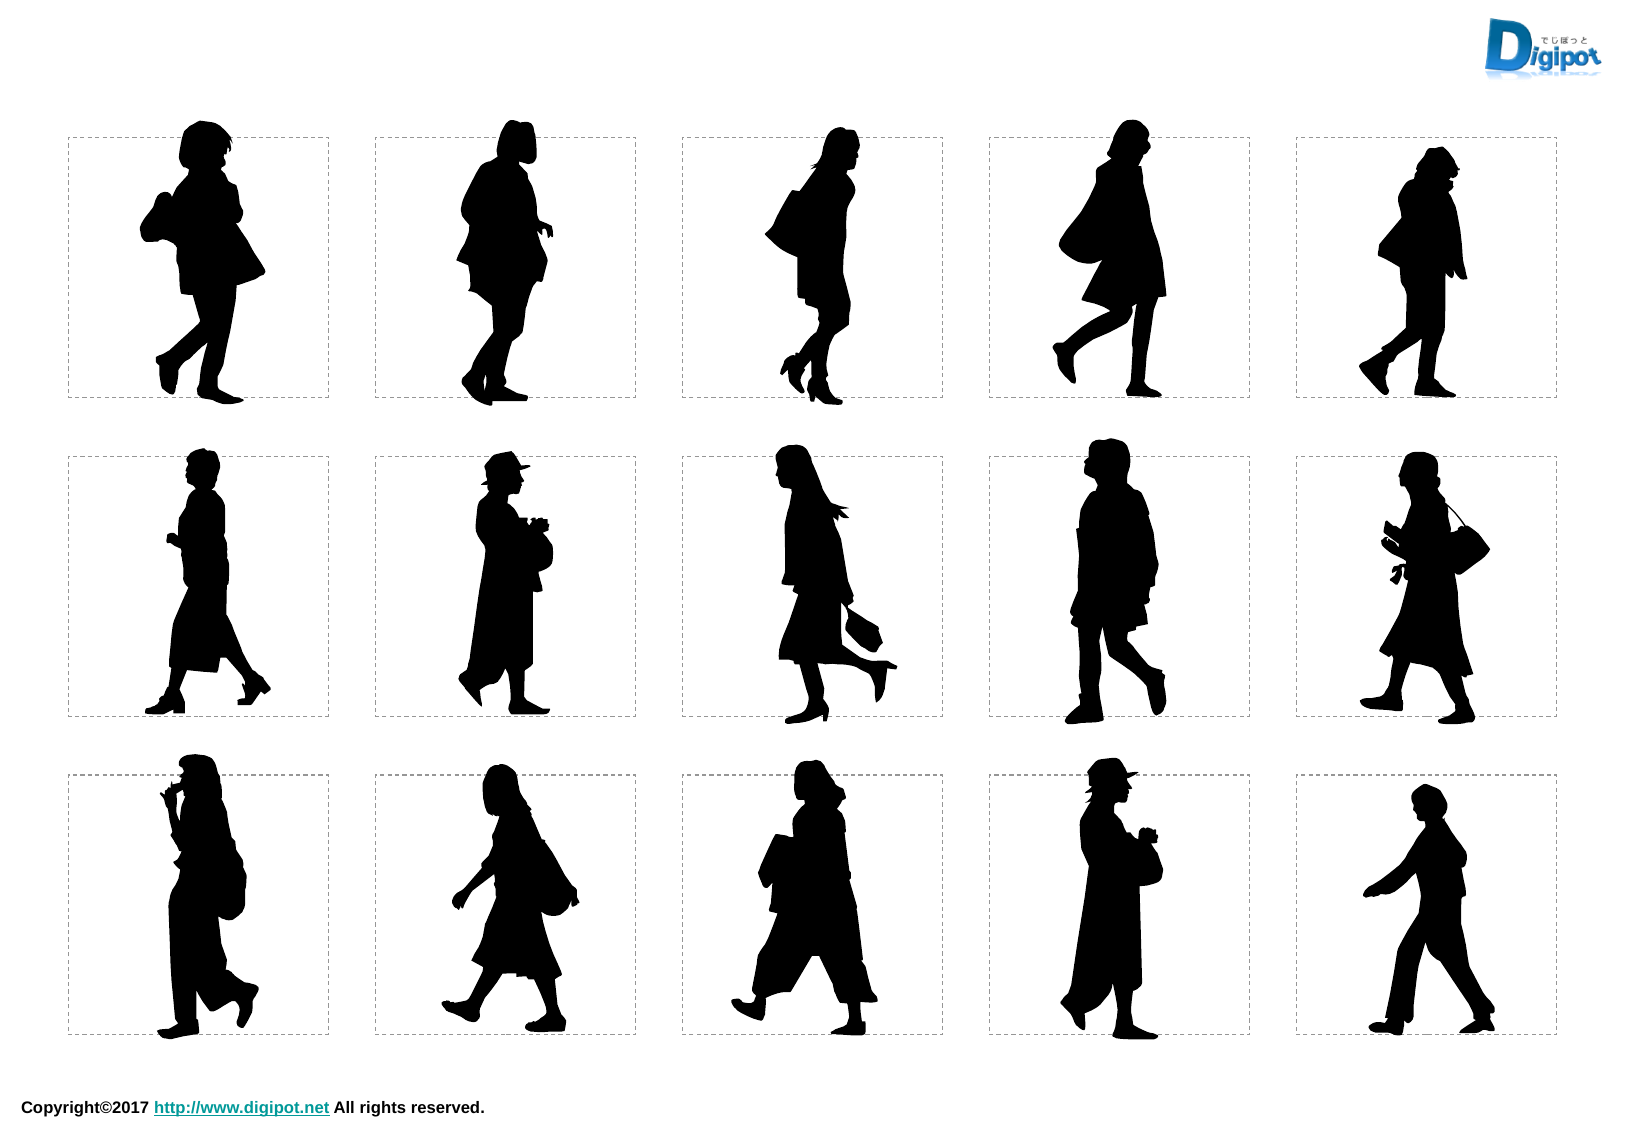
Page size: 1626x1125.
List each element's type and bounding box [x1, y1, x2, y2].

text_box [1060, 757, 1164, 1040]
text_box [139, 120, 266, 405]
text_box [775, 444, 898, 724]
text_box [1064, 438, 1167, 725]
text_box [458, 451, 554, 715]
text_box [156, 754, 259, 1040]
text_box [1359, 146, 1468, 398]
text_box [441, 764, 580, 1033]
text_box [1359, 451, 1491, 725]
picture [1485, 18, 1602, 82]
text_box [1052, 119, 1167, 398]
text_box [145, 448, 271, 715]
text_box [1363, 783, 1495, 1036]
text_box [456, 120, 554, 406]
text_box [731, 759, 878, 1036]
text_box [764, 127, 860, 405]
